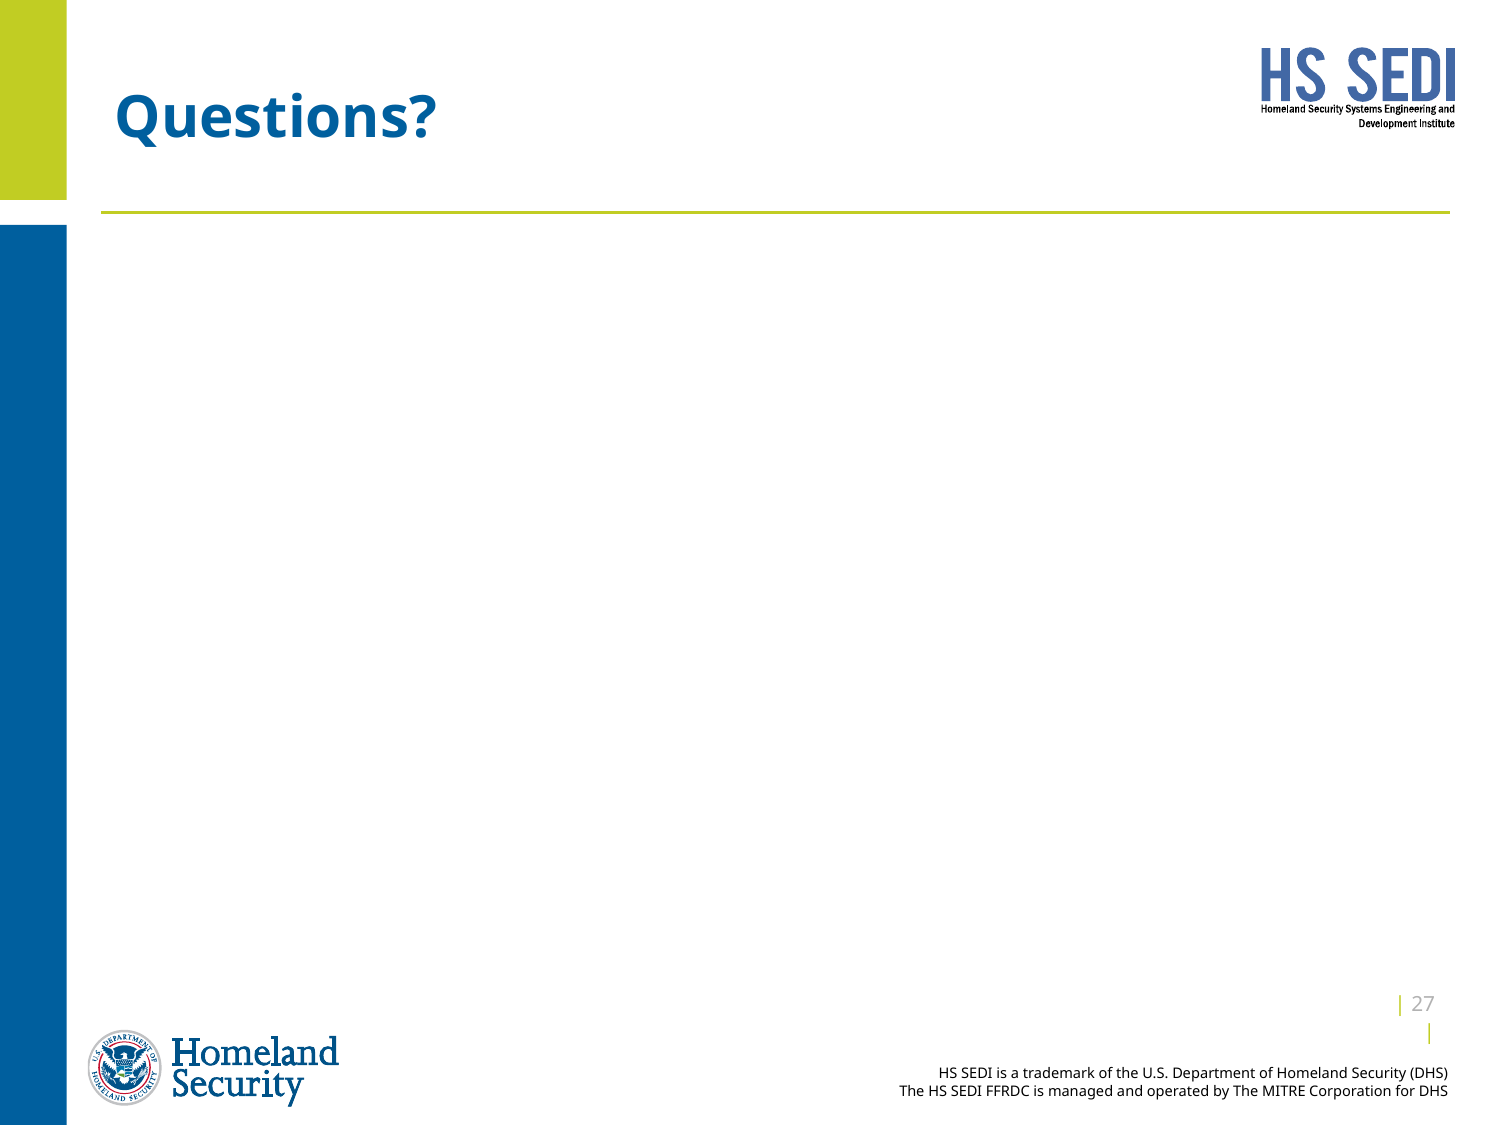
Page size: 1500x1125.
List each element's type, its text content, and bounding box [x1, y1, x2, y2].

slide_number | 26 | [1368, 1021, 1450, 1052]
title Questions? [99, 45, 1248, 188]
